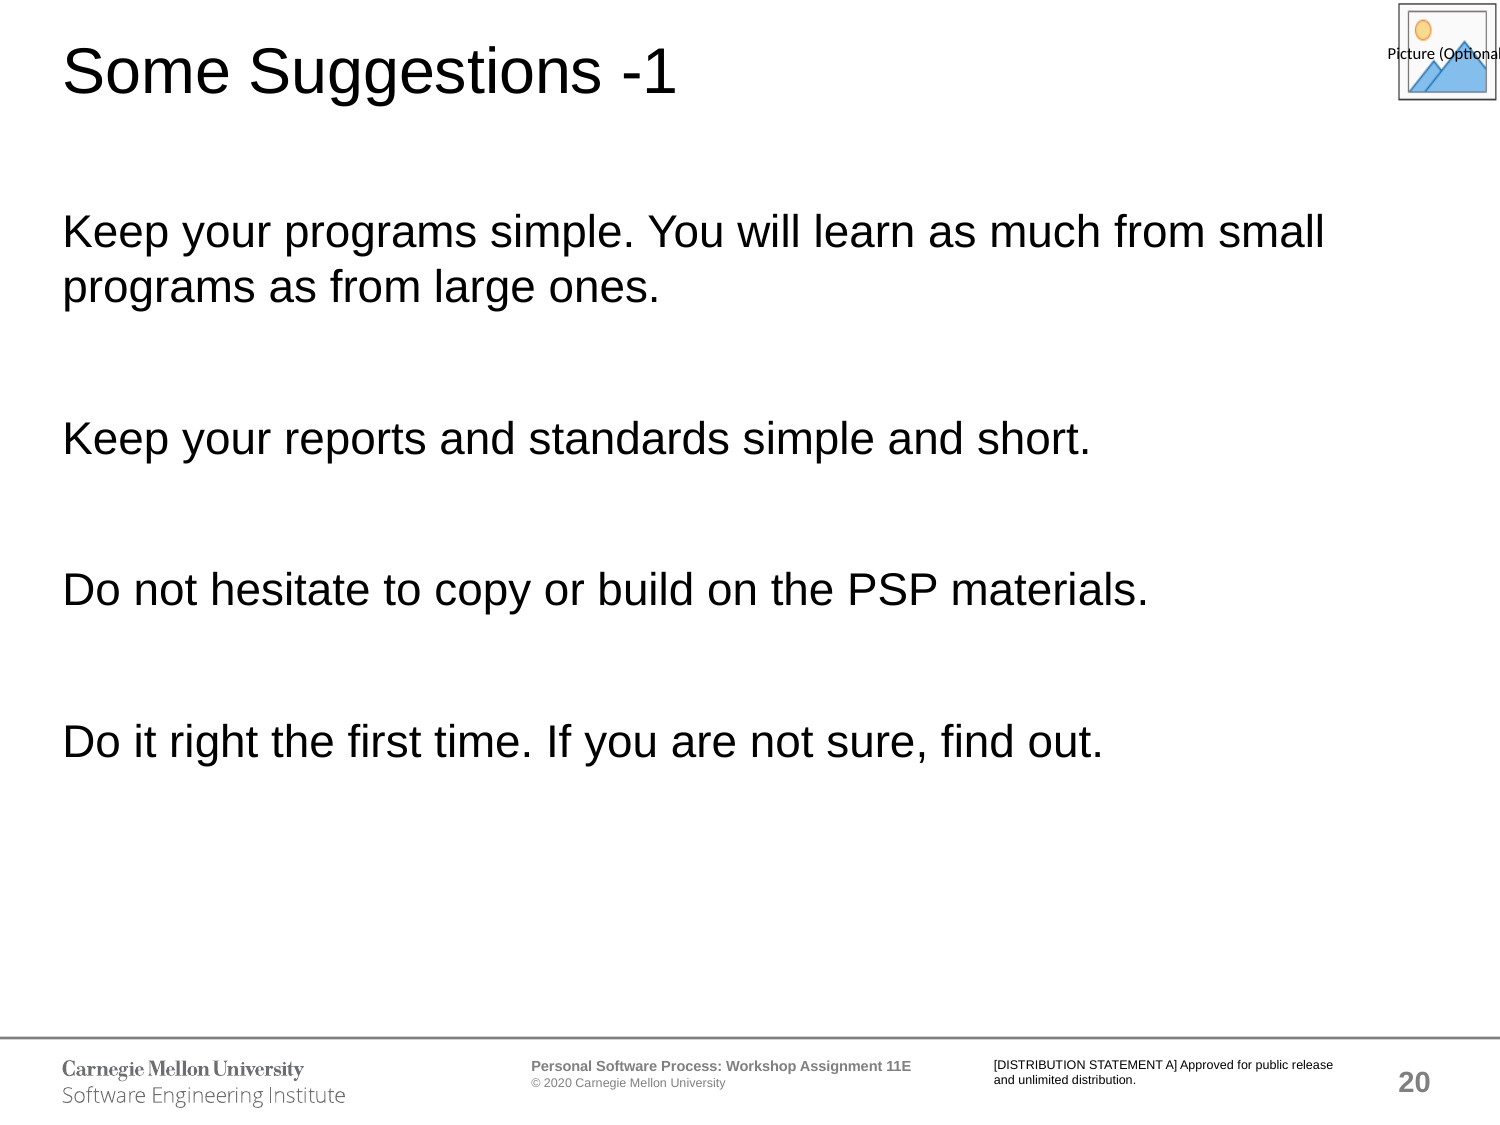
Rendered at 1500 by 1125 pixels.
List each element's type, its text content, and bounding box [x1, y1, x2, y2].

title Some Suggestions -1 [62, 37, 1338, 182]
list Keep your programs simple. You will learn as much from small programs as from large ones. Keep your reports and standards simple and short. Do not hesitate to copy or build on the PSP materials. Do it right the first time. If you are not sure, find out. [62, 201, 1431, 1000]
picture [1394, 0, 1500, 105]
